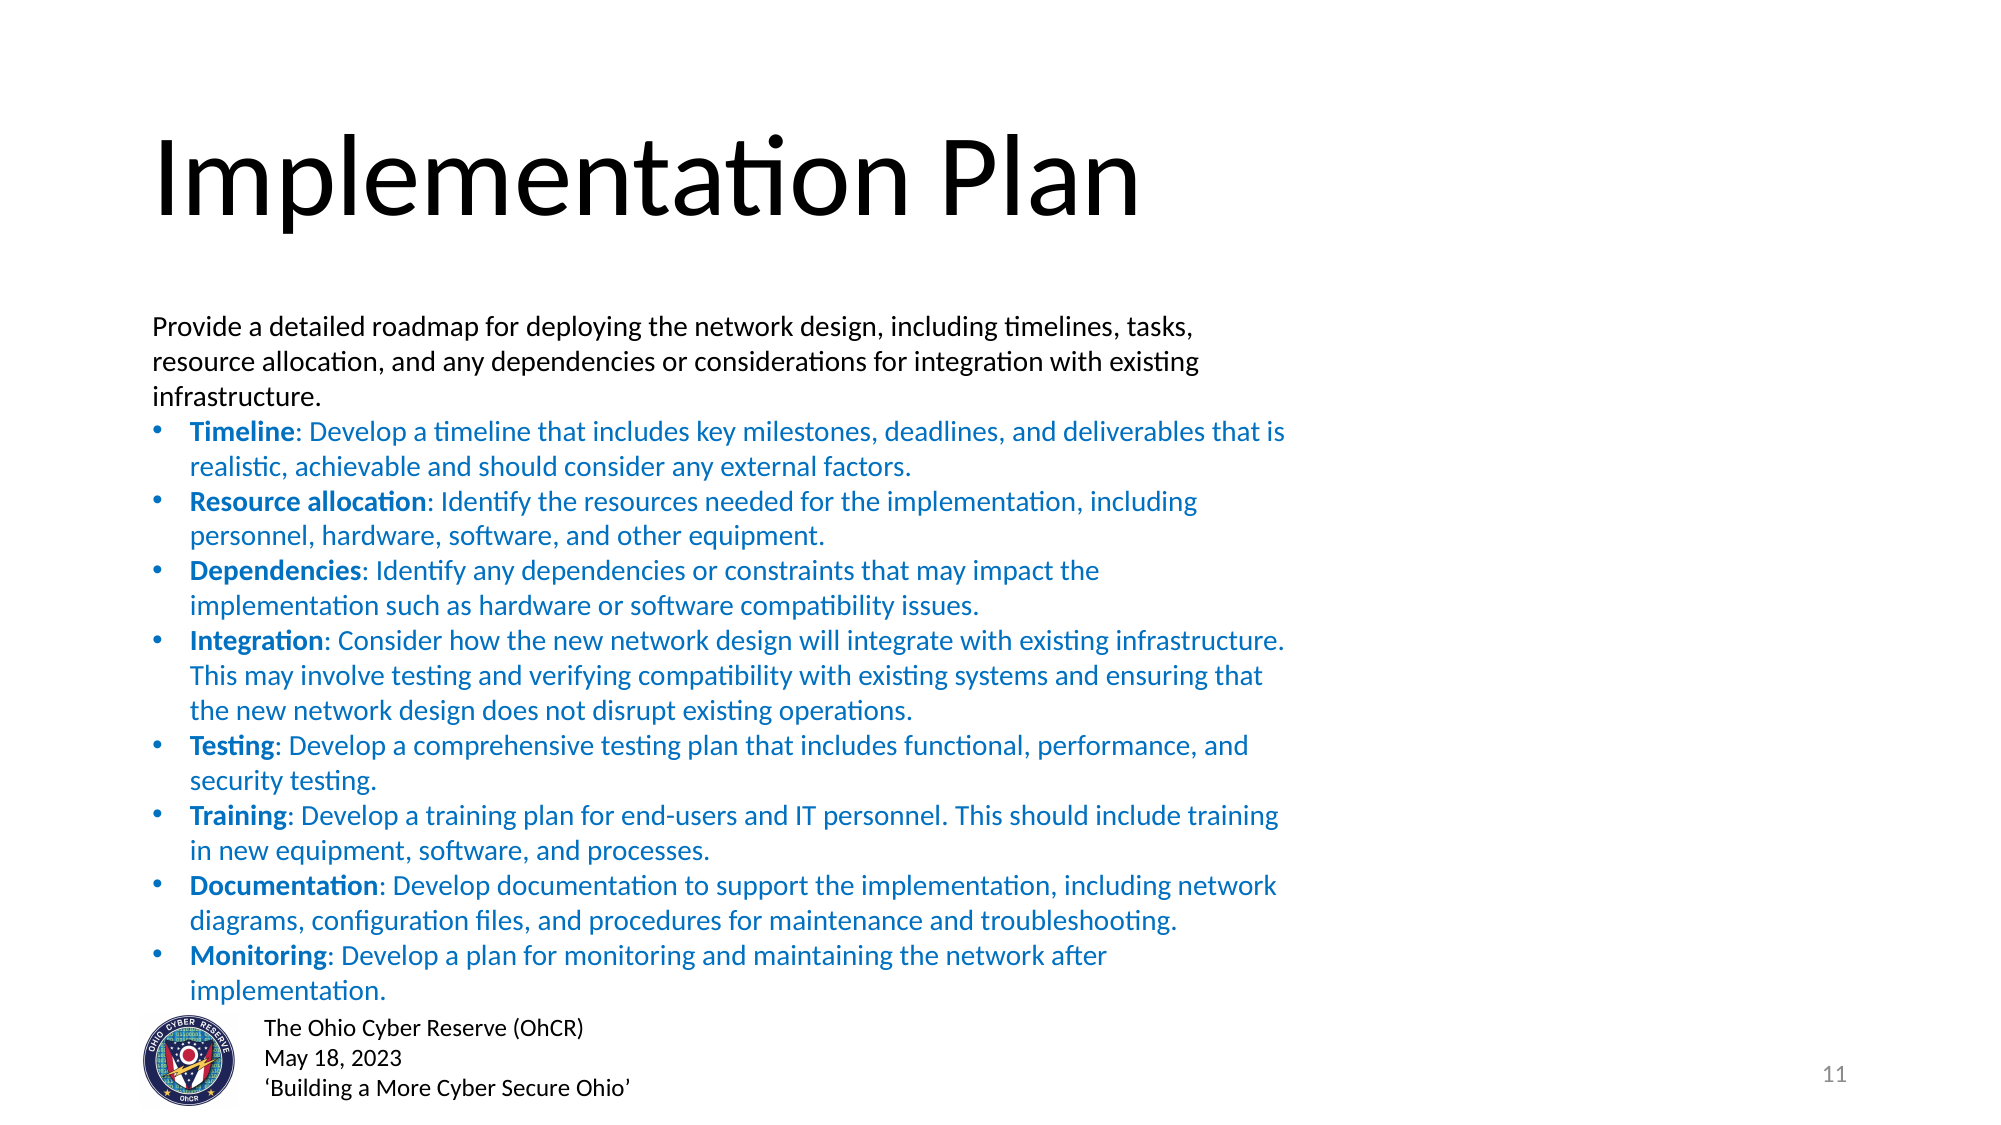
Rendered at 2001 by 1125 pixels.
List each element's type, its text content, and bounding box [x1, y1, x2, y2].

slide_number 11 [1412, 1042, 1863, 1103]
text_box The Ohio Cyber Reserve (OhCR) May 18, 2023 ‘Building a More Cyber Secure Ohio’ [249, 1004, 647, 1109]
list Provide a detailed roadmap for deploying the network design, including timelines, tasks, resource allocation, and any dependencies or considerations for integration with existing infrastructure. Timeline: Develop a timeline that includes key milestones, deadlines, and deliverables that is realistic, achievable and should consider any external factors. Resource allocation: Identify the resources needed for the implementation, including personnel, hardware, software, and other equipment. Dependencies: Identify any dependencies or constraints that may impact the implementation such as hardware or software compatibility issues. Integration: Consider how the new network design will integrate with existing infrastructure. This may involve testing and verifying compatibility with existing systems and ensuring that the new network design does not disrupt existing operations. Testing: Develop a comprehensive testing plan that includes functional, performance, and security testing. Training: Develop a training plan for end-users and IT personnel. This should include training in new equipment, software, and processes. Documentation: Develop documentation to support the implementation, including network diagrams, configuration files, and procedures for maintenance and troubleshooting. Monitoring: Develop a plan for monitoring and maintaining the network after implementation. [137, 299, 1302, 1005]
picture [140, 1013, 238, 1108]
title Implementation Plan [137, 59, 1863, 278]
